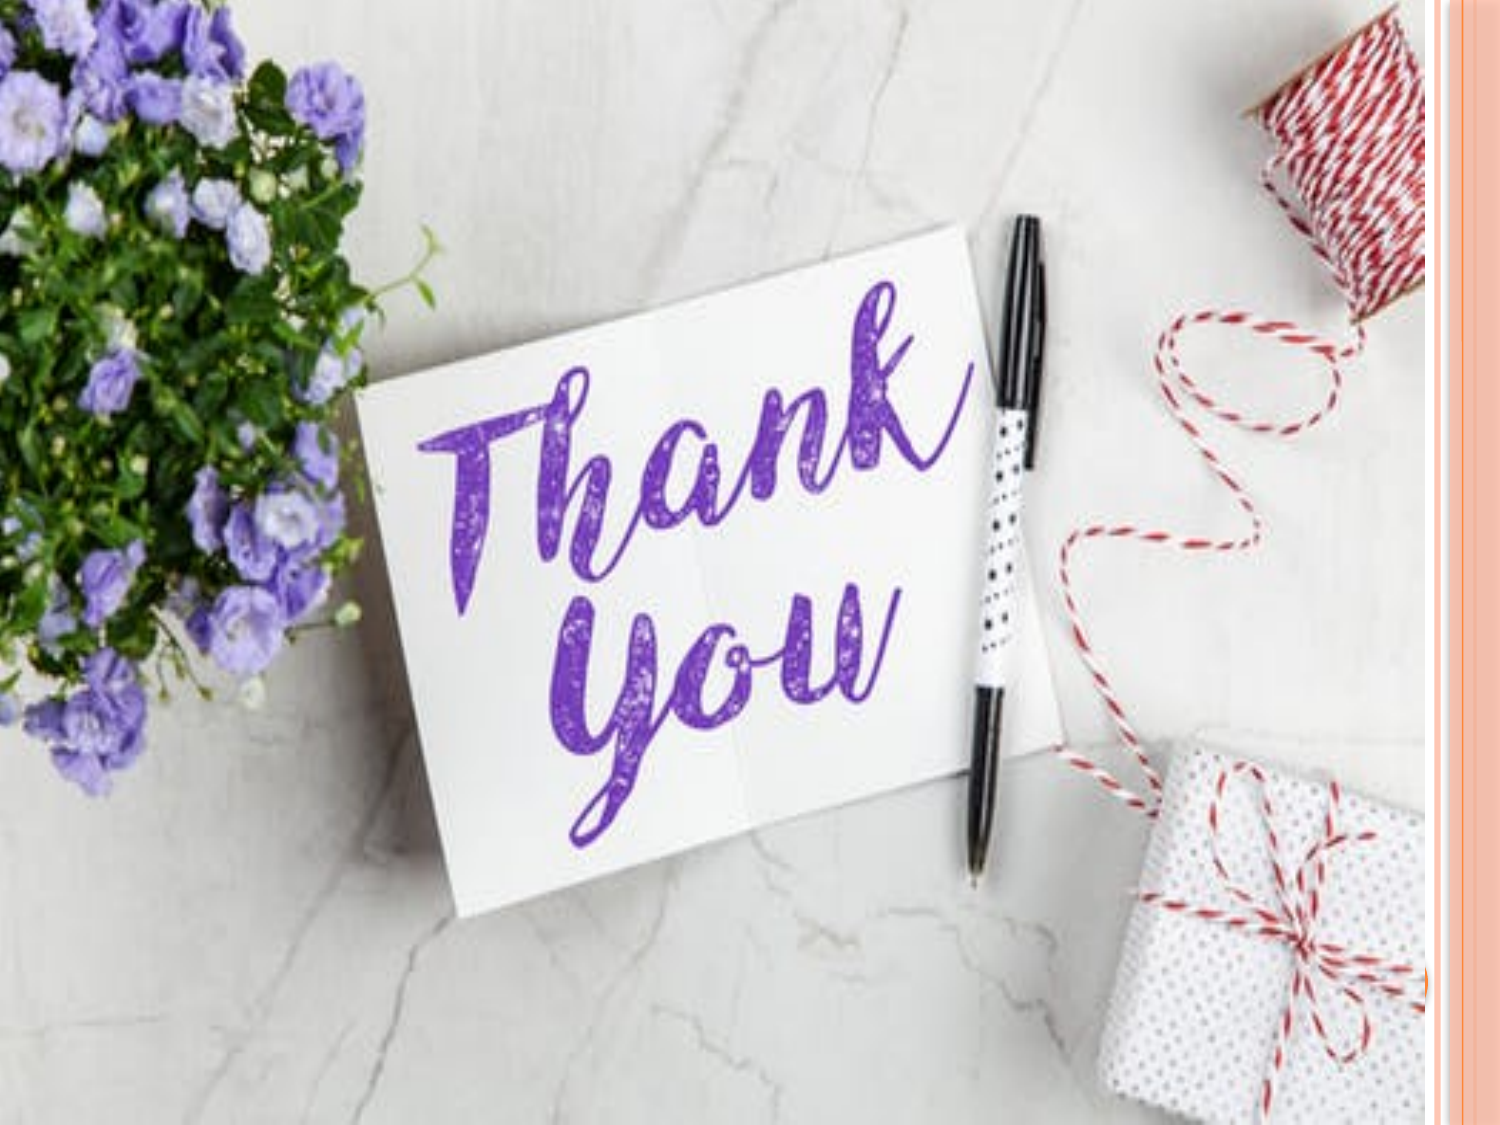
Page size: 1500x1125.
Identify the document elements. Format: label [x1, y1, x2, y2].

list [0, 0, 1426, 1125]
